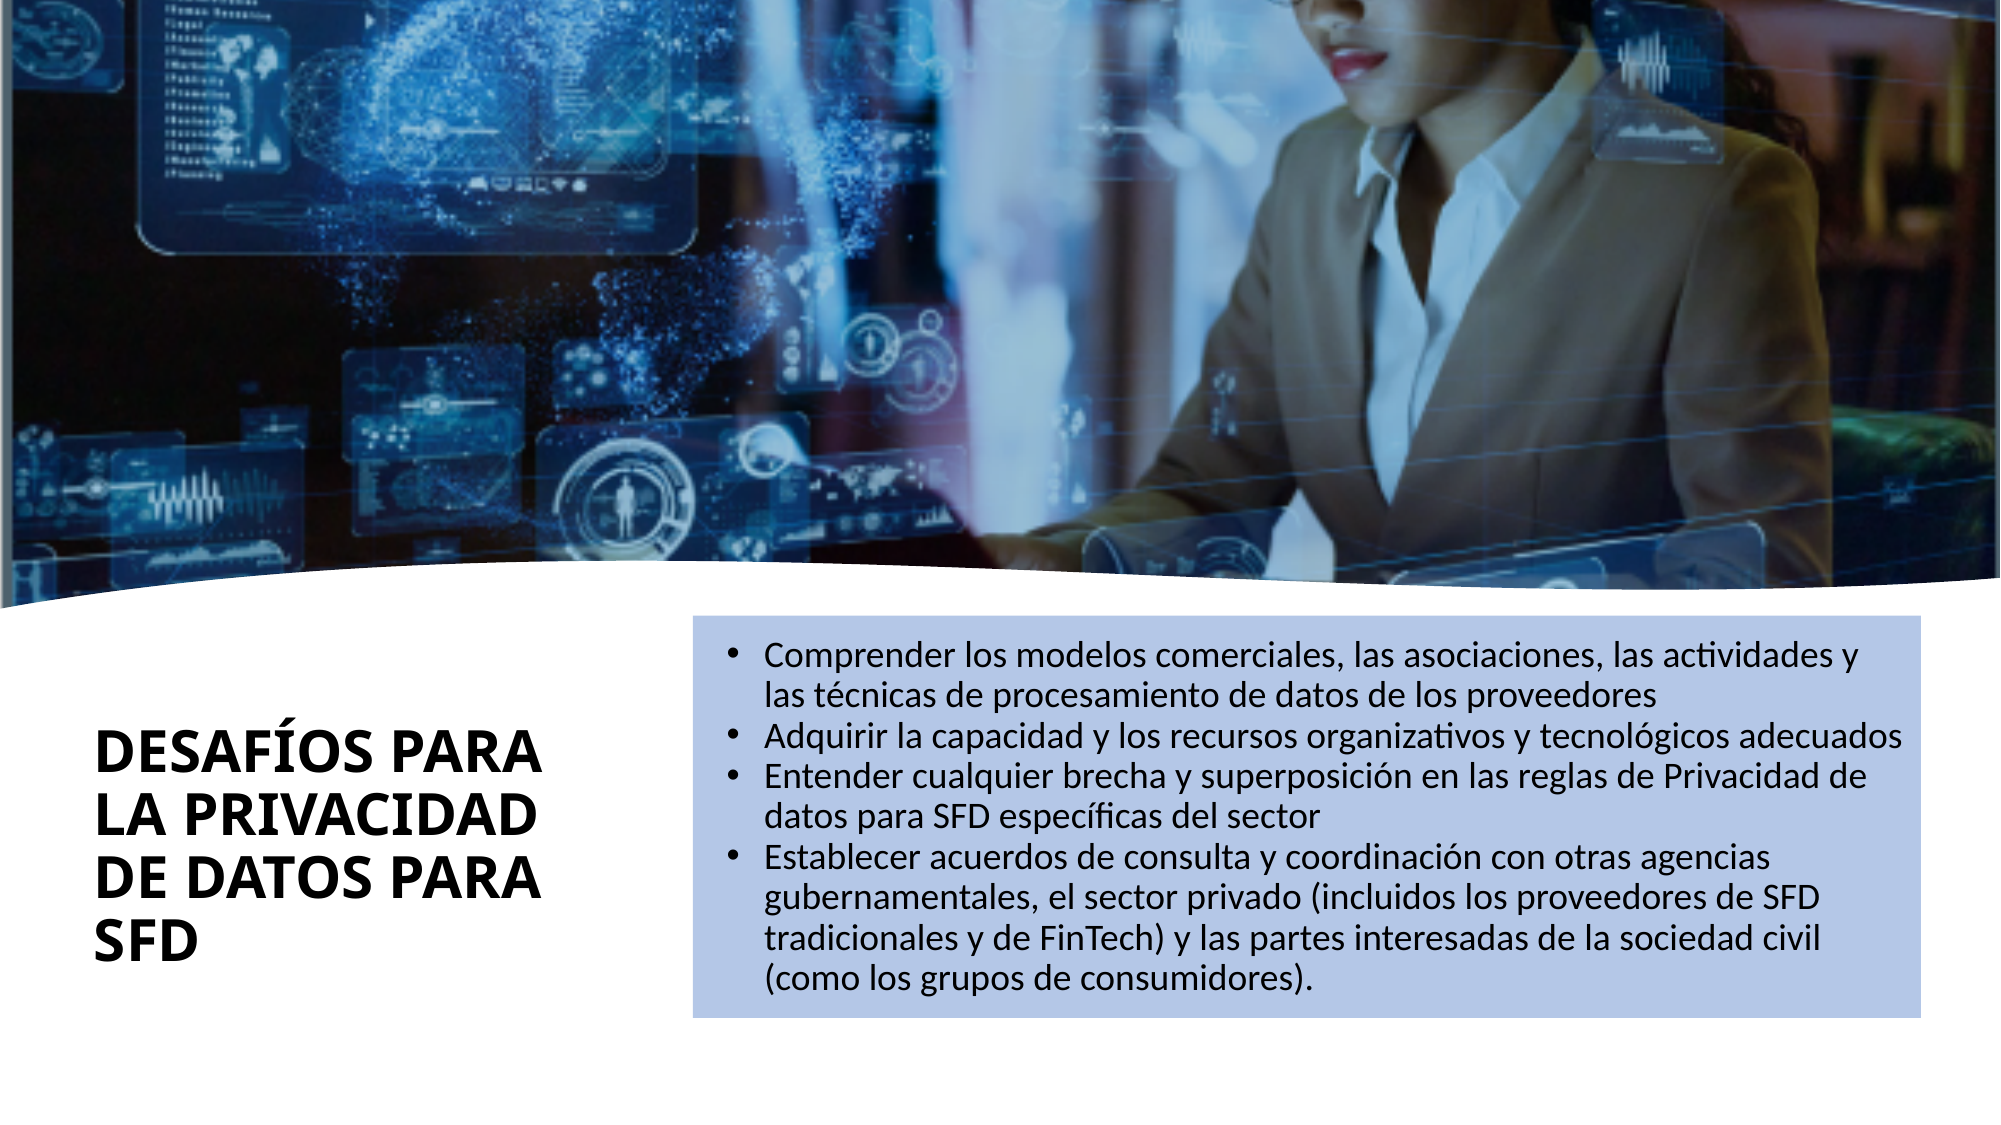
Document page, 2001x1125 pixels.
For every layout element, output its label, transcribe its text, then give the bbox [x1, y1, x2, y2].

text_box DESAFÍOS PARA LA PRIVACIDAD DE DATOS PARA SFD [78, 615, 619, 1018]
picture [0, 0, 2000, 609]
text_box Comprender los modelos comerciales, las asociaciones, las actividades y las técnicas de procesamiento de datos de los proveedores Adquirir la capacidad y los recursos organizativos y tecnológicos adecuados Entender cualquier brecha y superposición en las reglas de Privacidad de datos para SFD específicas del sector Establecer acuerdos de consulta y coordinación con otras agencias gubernamentales, el sector privado (incluidos los proveedores de SFD tradicionales y de FinTech) y las partes interesadas de la sociedad civil (como los grupos de consumidores). [692, 615, 1921, 1018]
